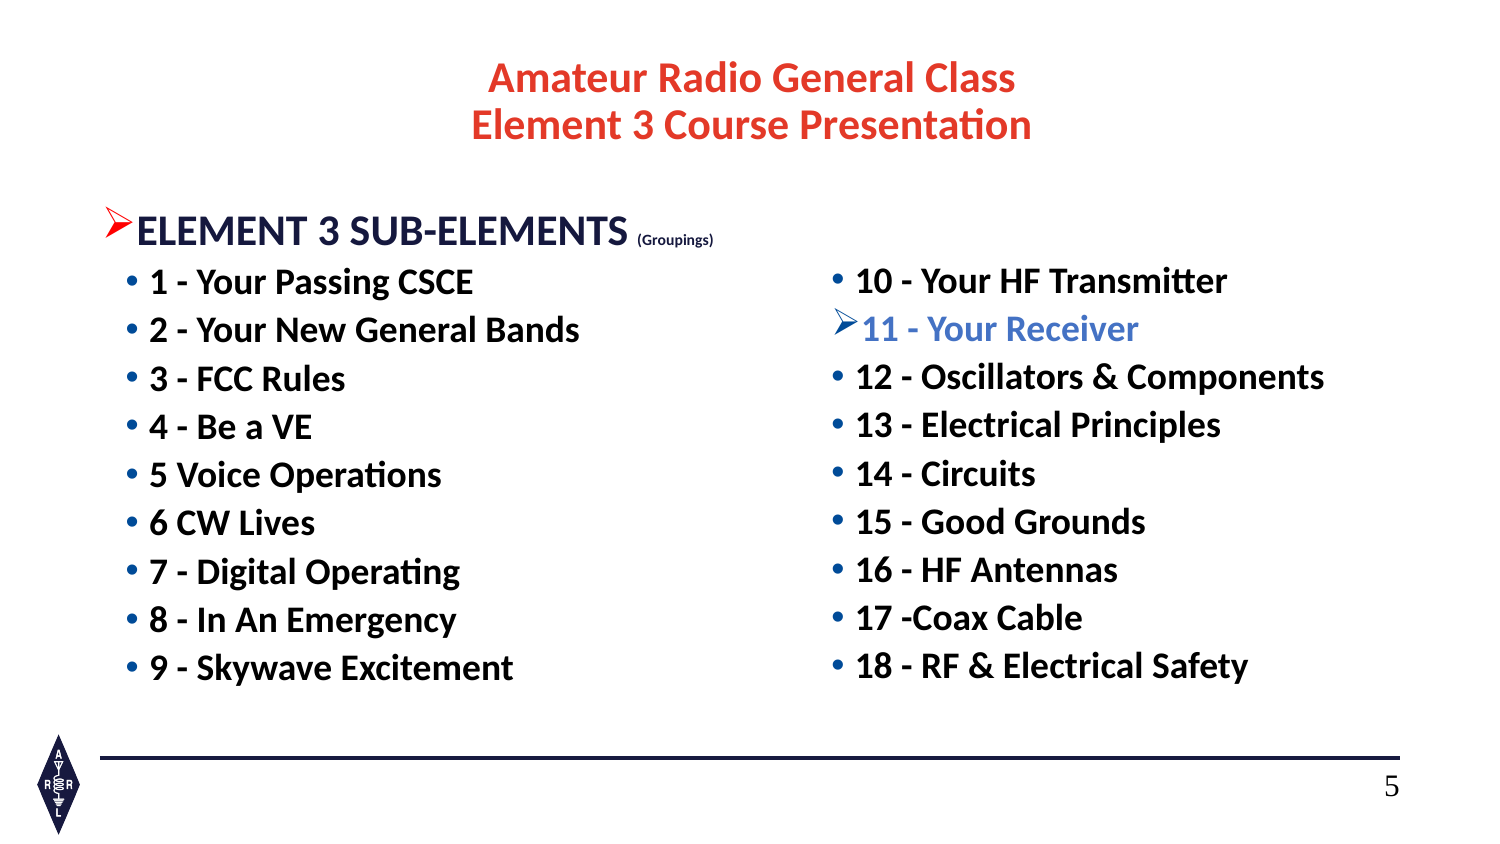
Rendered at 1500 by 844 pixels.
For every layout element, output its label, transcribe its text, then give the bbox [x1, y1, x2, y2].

text_box 10 - Your HF Transmitter 11 - Your Receiver 12 - Oscillators & Components 13 - Electrical Principles 14 - Circuits 15 - Good Grounds 16 - HF Antennas 17 -Coax Cable 18 - RF & Electrical Safety [807, 254, 1474, 710]
picture [37, 734, 80, 835]
list ELEMENT 3 SUB-ELEMENTS (Groupings) 1 - Your Passing CSCE 2 - Your New General Bands 3 - FCC Rules 4 - Be a VE 5 Voice Operations 6 CW Lives 7 - Digital Operating 8 - In An Emergency 9 - Skywave Excitement [101, 201, 730, 750]
slide_number 5 [1302, 761, 1400, 807]
title Amateur Radio General Class Element 3 Course Presentation [220, 48, 1284, 156]
